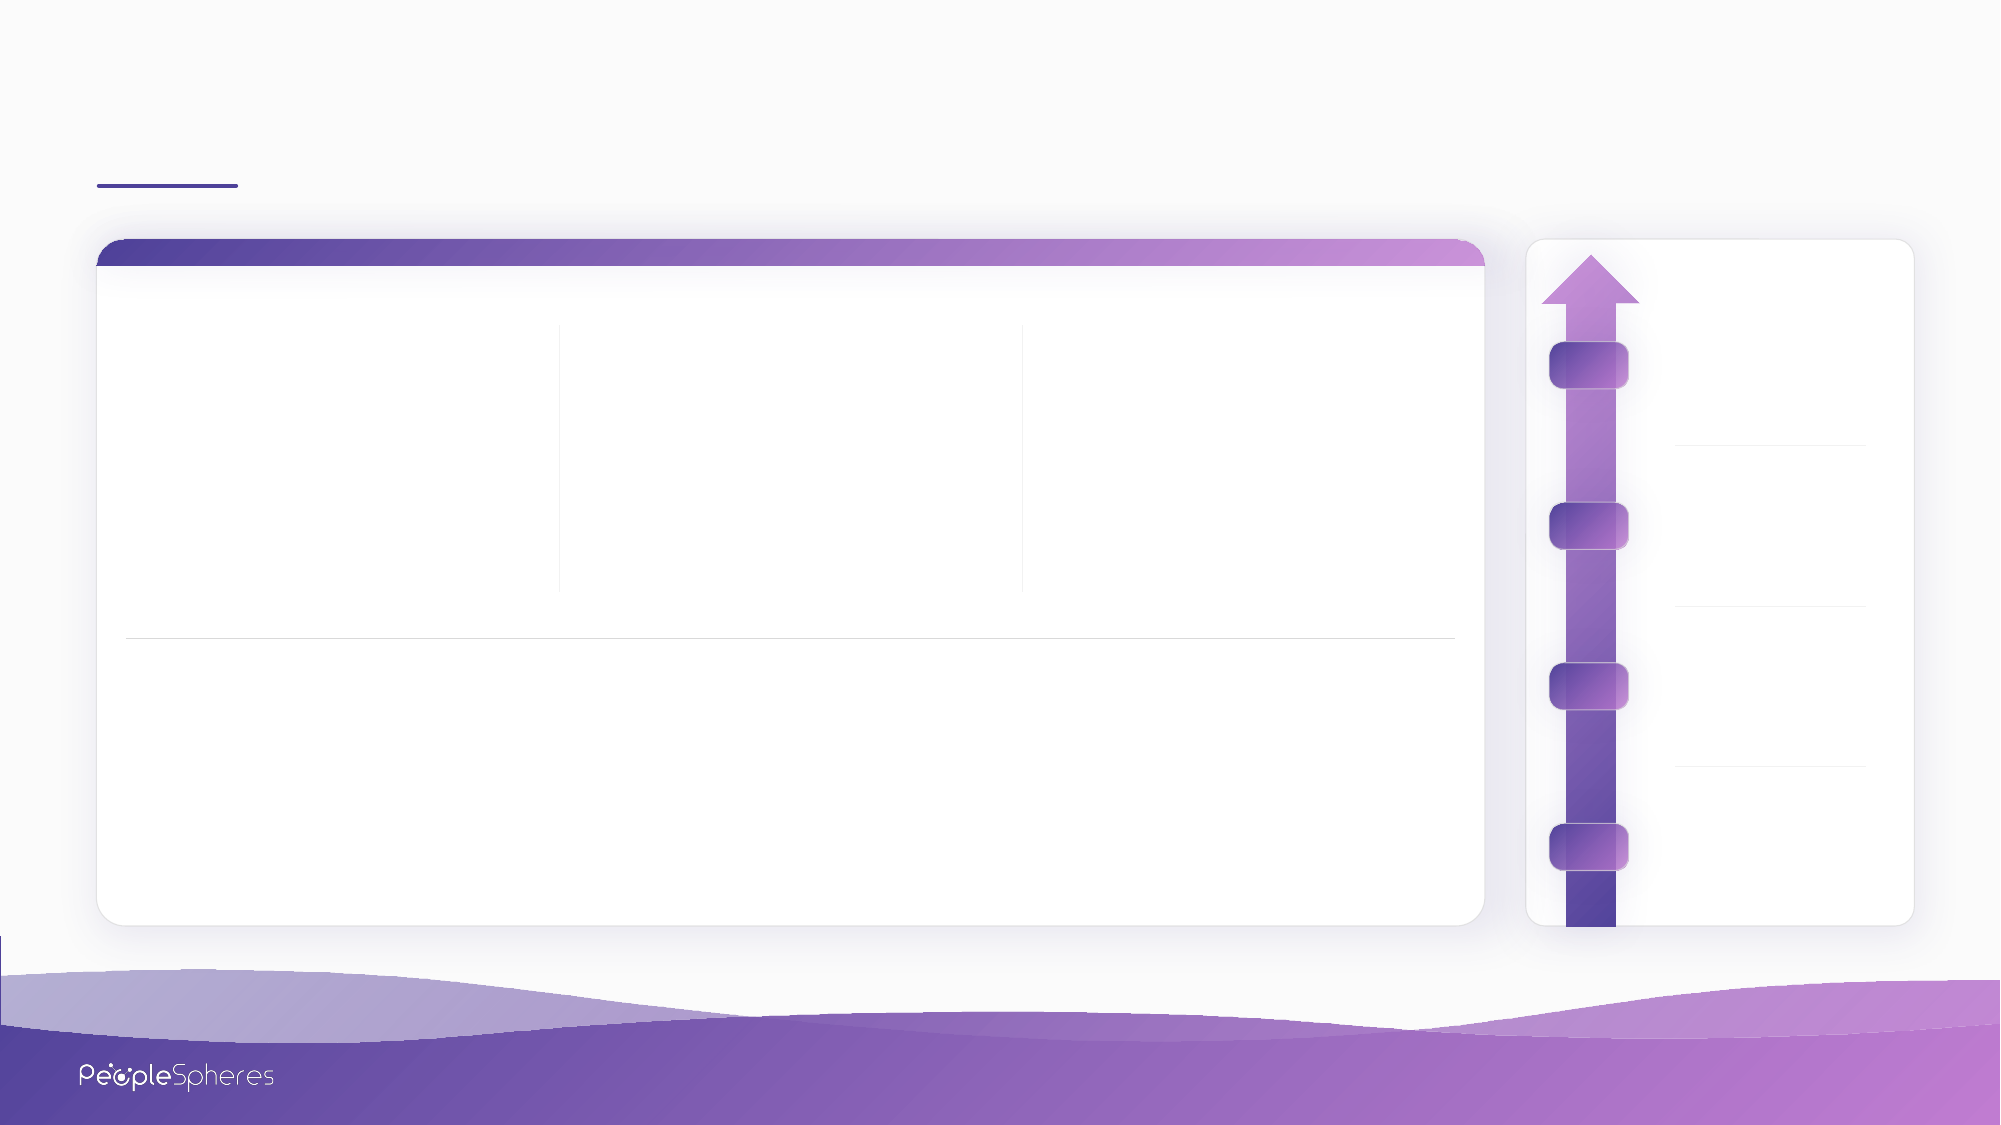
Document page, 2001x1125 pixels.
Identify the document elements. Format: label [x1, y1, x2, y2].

picture [79, 1063, 274, 1093]
